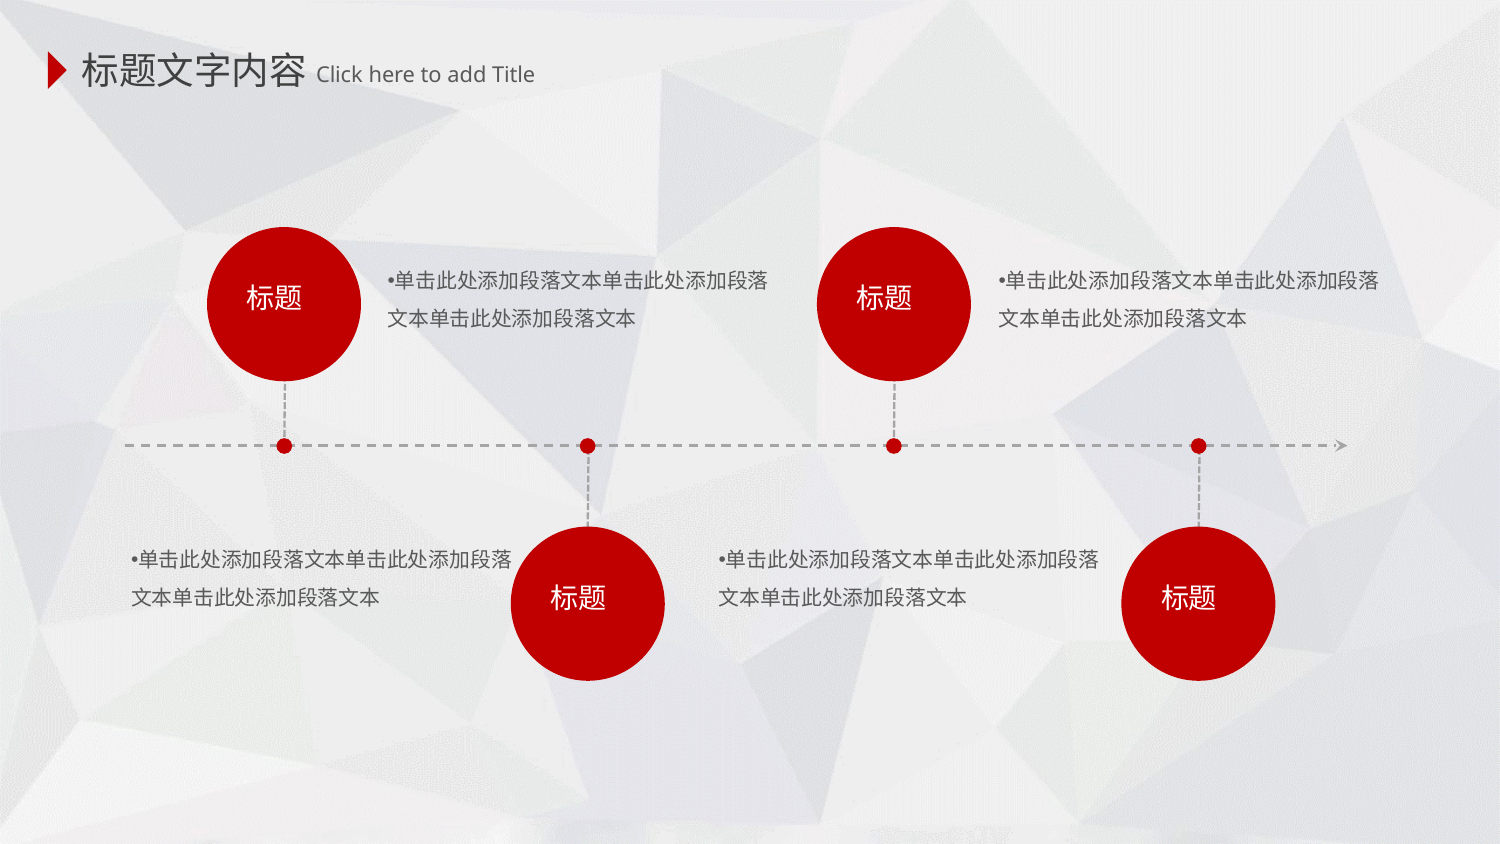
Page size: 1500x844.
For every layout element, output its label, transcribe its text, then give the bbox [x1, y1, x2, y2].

picture [0, 0, 1500, 844]
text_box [48, 39, 558, 101]
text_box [124, 360, 1348, 529]
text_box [206, 227, 361, 382]
text_box 单击此处添加段落文本单击此处添加段落文本单击此处添加段落文本 [987, 249, 1399, 390]
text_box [1121, 526, 1276, 681]
text_box 单击此处添加段落文本单击此处添加段落文本单击此处添加段落文本 [119, 528, 510, 668]
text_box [510, 526, 665, 681]
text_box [816, 227, 971, 382]
text_box 单击此处添加段落文本单击此处添加段落文本单击此处添加段落文本 [376, 249, 788, 360]
text_box 单击此处添加段落文本单击此处添加段落文本单击此处添加段落文本 [707, 529, 1119, 668]
